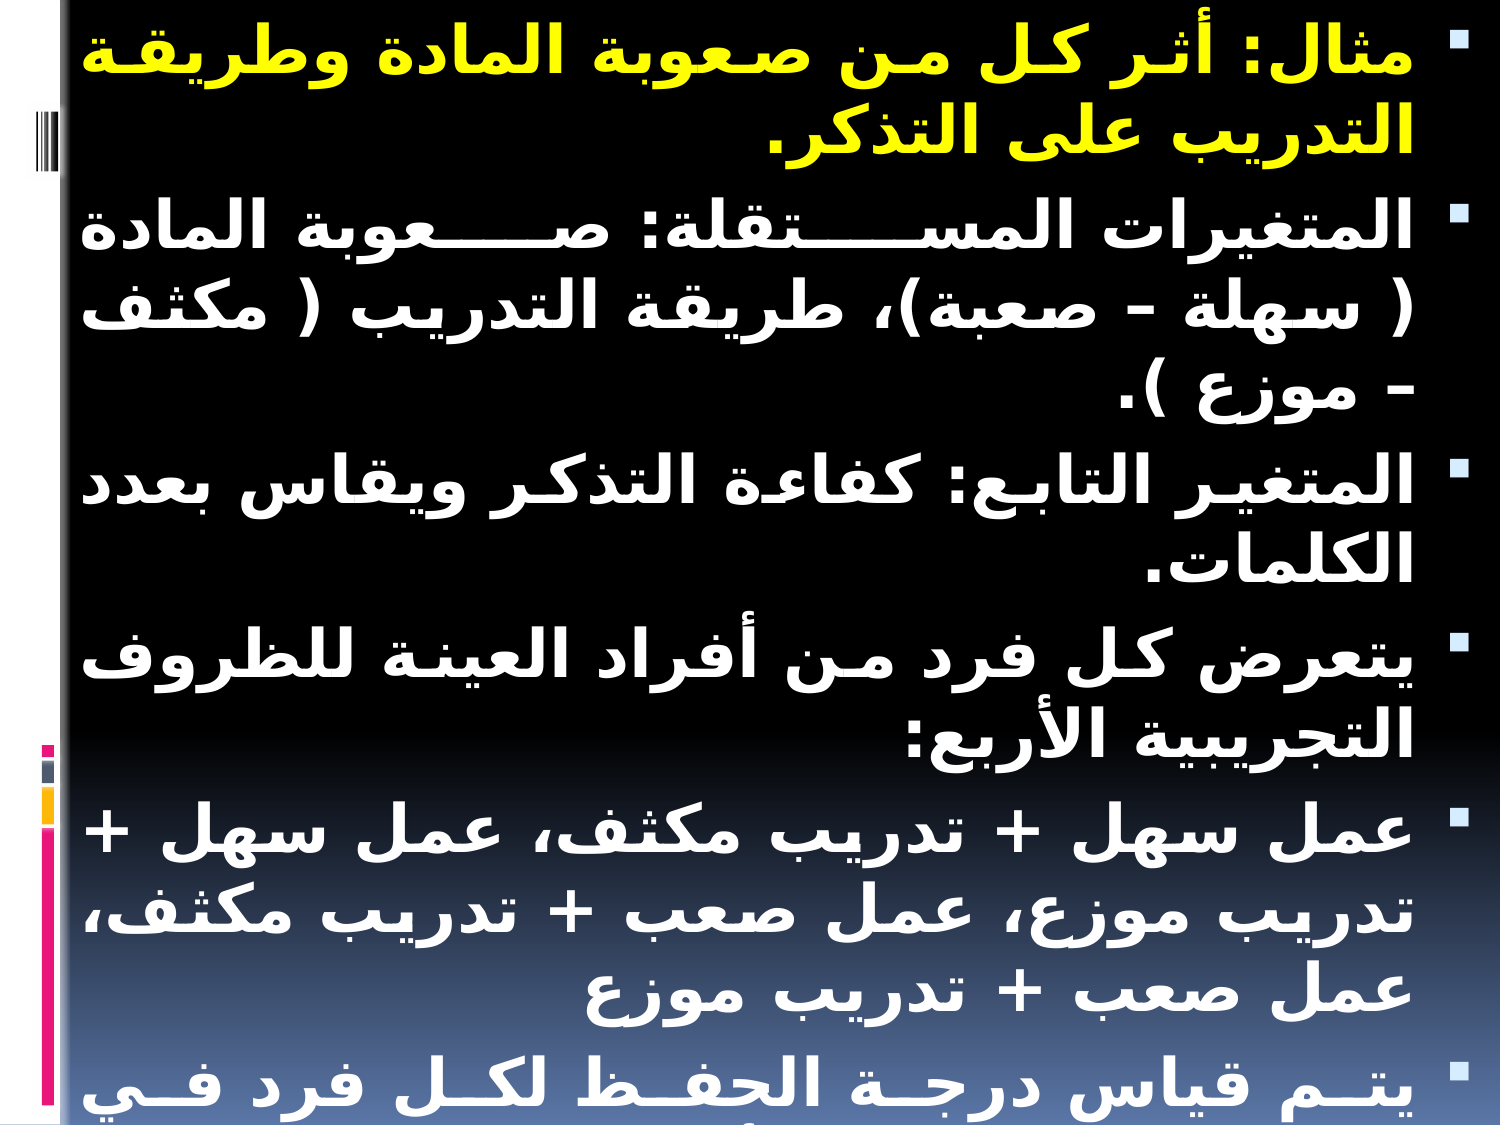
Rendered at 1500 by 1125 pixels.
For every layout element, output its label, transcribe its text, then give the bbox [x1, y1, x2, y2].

list مثال: أثر كل من صعوبة المادة وطريقة التدريب على التذكر. المتغيرات المستقلة: صعوبة المادة ( سهلة – صعبة)، طريقة التدريب ( مكثف – موزع ). المتغير التابع: كفاءة التذكر ويقاس بعدد الكلمات. يتعرض كل فرد من أفراد العينة للظروف التجريبية الأربع: عمل سهل + تدريب مكثف، عمل سهل + تدريب موزع، عمل صعب + تدريب مكثف، عمل صعب + تدريب موزع يتم قياس درجة الحفظ لكل فرد في الظروف التجريبية الأربع. استخدام تحليل التباين المتعدد للتحقق من التأثير الأساسي لكل متغير من المتغيرات، وتأثير التفاعل بين مختلف الظروف التجريبية. وفيما يلي عرض لنماذج لهذا التصميم: [64, 0, 1500, 1094]
